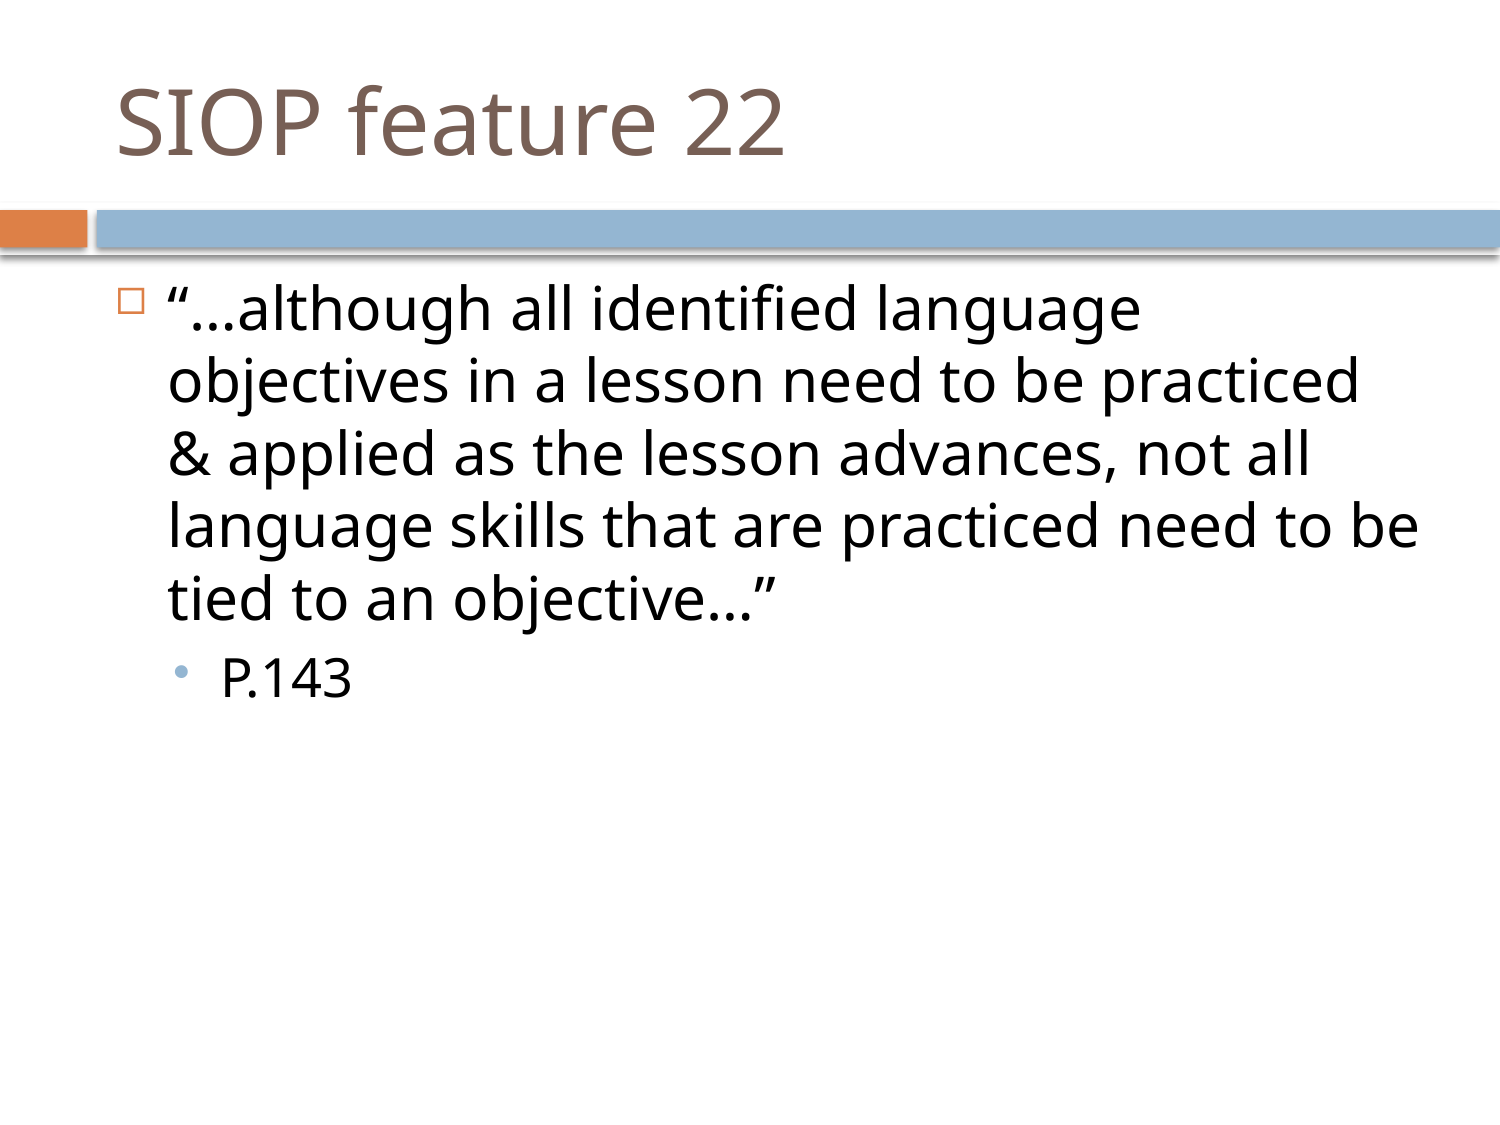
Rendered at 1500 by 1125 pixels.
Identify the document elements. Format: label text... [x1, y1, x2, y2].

title SIOP feature 22 [100, 37, 1438, 200]
list “…although all identified language objectives in a lesson need to be practiced & applied as the lesson advances, not all language skills that are practiced need to be tied to an objective…” P.143 [100, 262, 1438, 1000]
